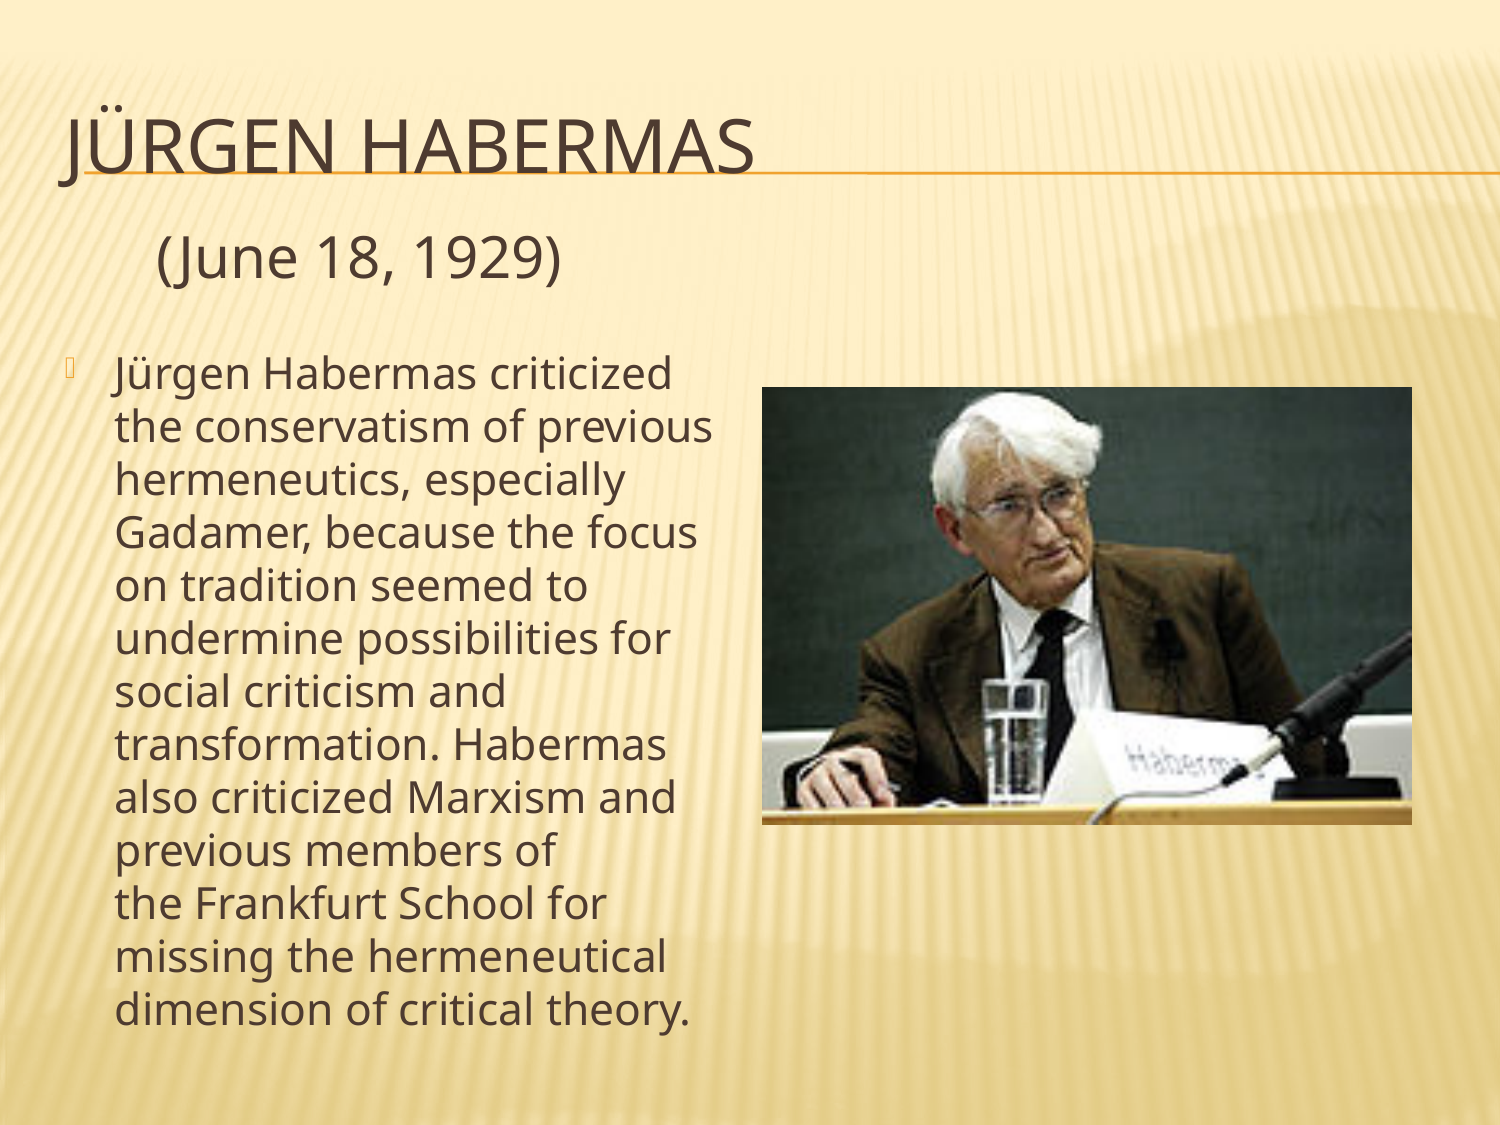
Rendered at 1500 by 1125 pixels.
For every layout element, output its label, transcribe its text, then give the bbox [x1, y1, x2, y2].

list (June 18, 1929) [75, 212, 1450, 300]
picture [762, 387, 1412, 826]
title Jürgen Habermas [49, 75, 1475, 213]
list Jürgen Habermas criticized the conservatism of previous hermeneutics, especially Gadamer, because the focus on tradition seemed to undermine possibilities for social criticism and transformation. Habermas also criticized Marxism and previous members of the Frankfurt School for missing the hermeneutical dimension of critical theory. [50, 337, 738, 1088]
